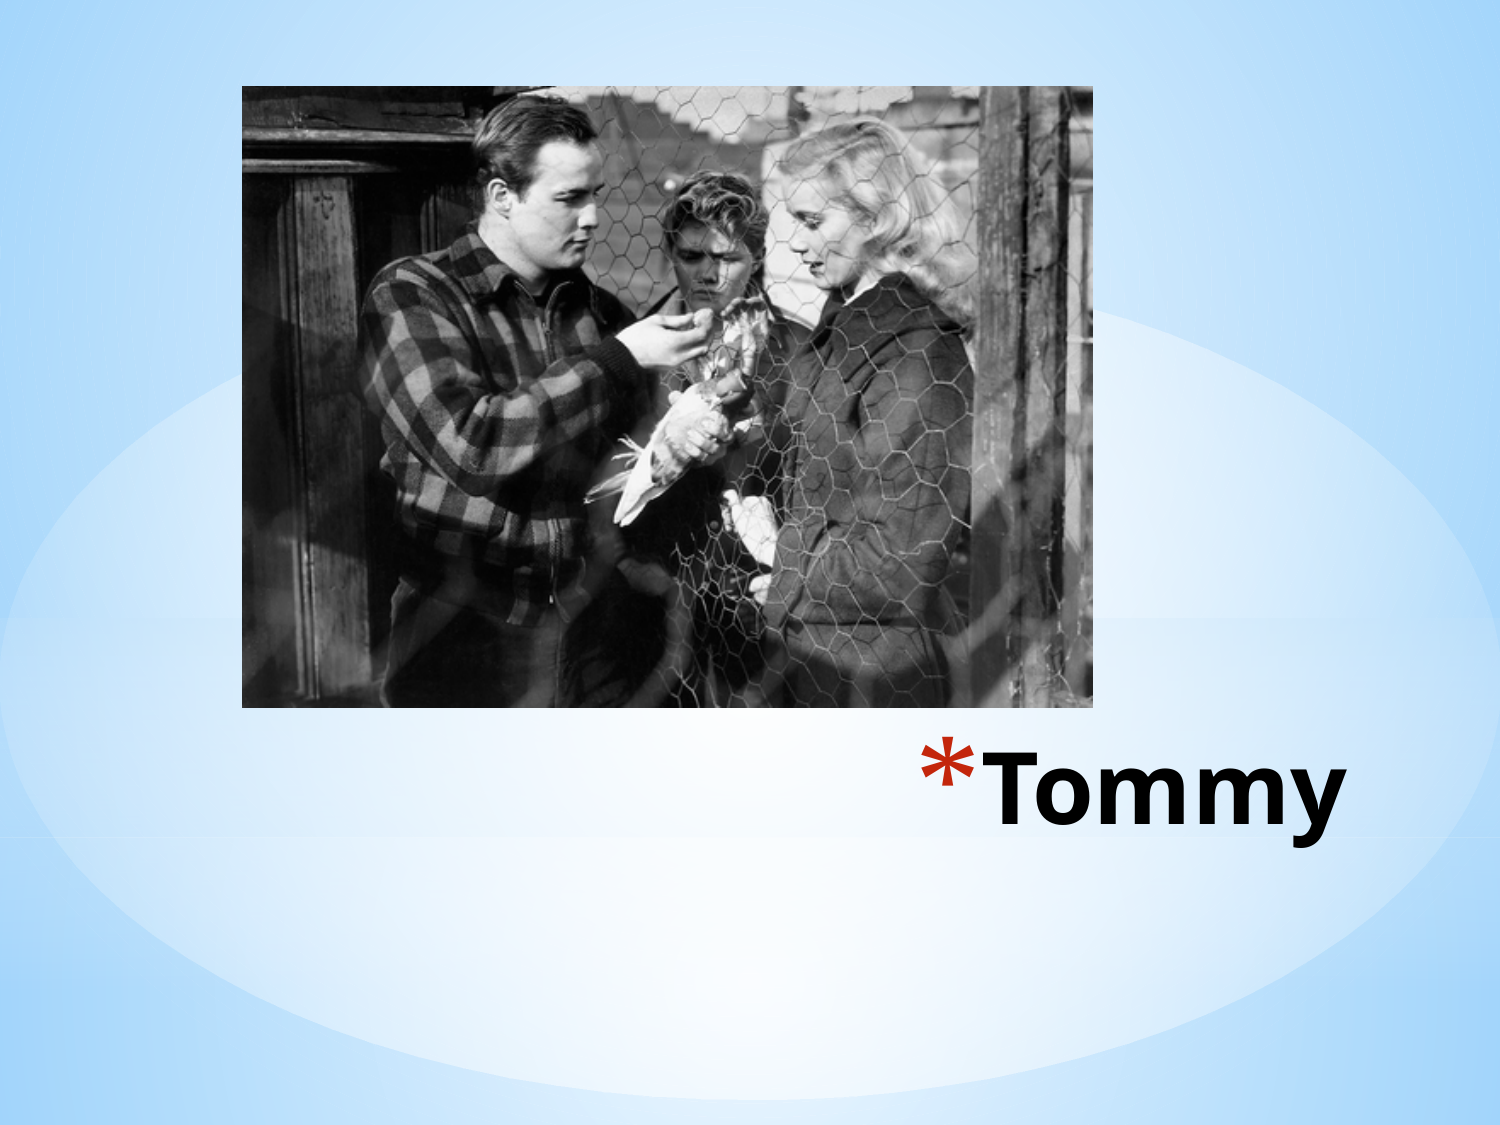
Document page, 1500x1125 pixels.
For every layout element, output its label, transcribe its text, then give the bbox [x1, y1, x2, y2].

title Tommy [294, 717, 1363, 905]
picture [241, 86, 1093, 708]
